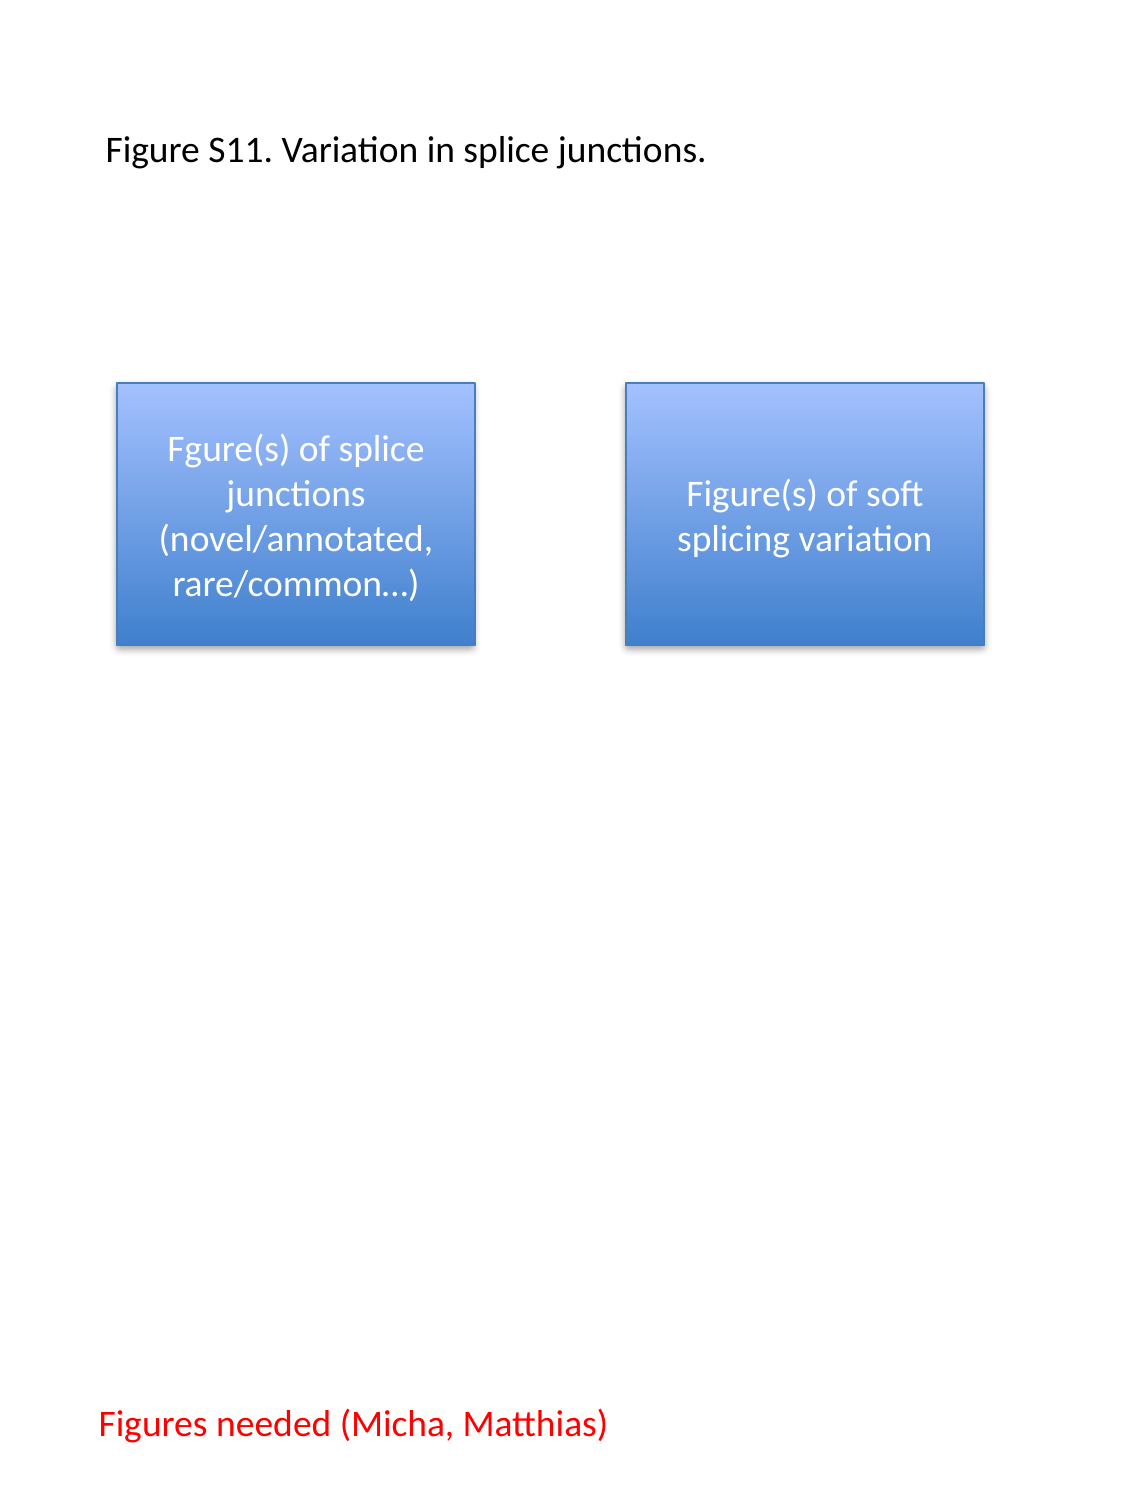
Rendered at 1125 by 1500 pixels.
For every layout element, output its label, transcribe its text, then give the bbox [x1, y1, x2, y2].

text_box Figure S11. Variation in splice junctions. [90, 117, 984, 178]
text_box Fgure(s) of splice junctions (novel/annotated, rare/common…) [116, 382, 476, 646]
text_box Figures needed (Micha, Matthias) [83, 1391, 624, 1452]
text_box Figure(s) of soft splicing variation [625, 382, 985, 646]
